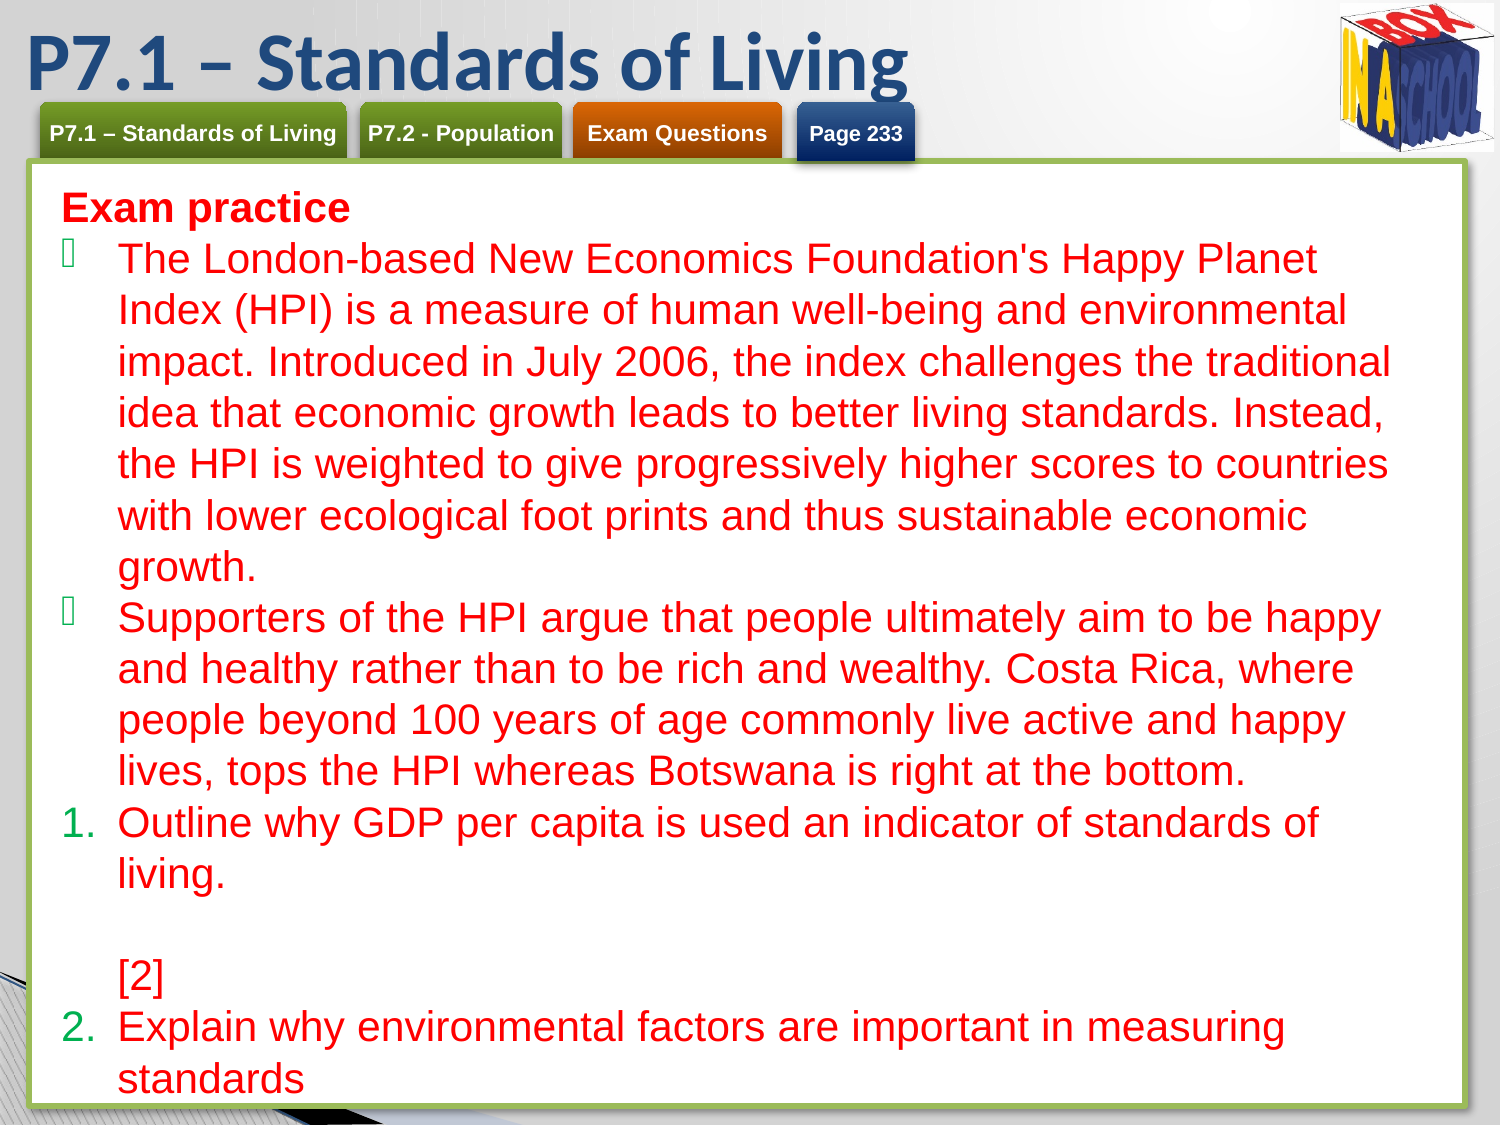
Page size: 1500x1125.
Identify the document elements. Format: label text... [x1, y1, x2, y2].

text_box Exam practice The London-based New Economics Foundation's Happy Planet Index (HPI) is a measure of human well-being and environmental impact. Introduced in July 2006, the index challenges the traditional idea that economic growth leads to better living standards. Instead, the HPI is weighted to give progressively higher scores to countries with lower ecological foot prints and thus sustainable economic growth. Supporters of the HPI argue that people ultimately aim to be happy and healthy rather than to be rich and wealthy. Costa Rica, where people beyond 100 years of age commonly live active and happy lives, tops the HPI whereas Botswana is right at the bottom. Outline why GDP per capita is used an indicator of standards of living. [2] Explain why environmental factors are important in measuring standards [3] Discuss whether economic growth always results in higher living standards. [7] [43, 172, 1447, 1125]
picture [1340, 3, 1495, 152]
text_box Page 233 [797, 101, 916, 162]
title P7.1 – Standards of Living [11, 11, 1294, 102]
